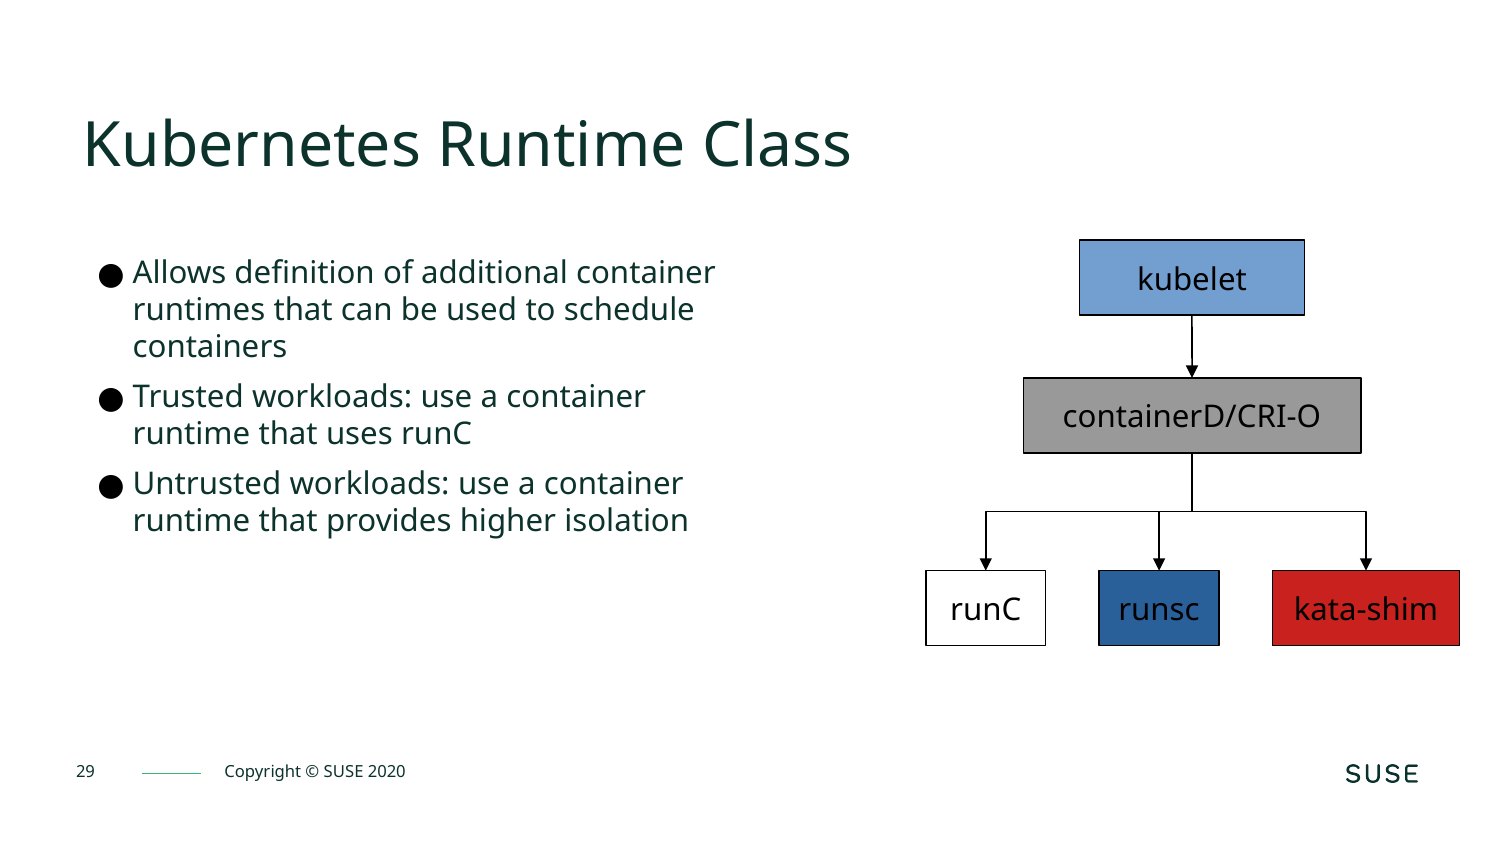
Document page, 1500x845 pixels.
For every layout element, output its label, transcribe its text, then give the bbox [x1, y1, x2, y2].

text_box runC [925, 570, 1046, 646]
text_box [1219, 424, 1339, 600]
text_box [1029, 408, 1149, 616]
text_box kata-shim [1272, 570, 1460, 646]
picture [1346, 764, 1418, 783]
text_box containerD/CRI-O [1023, 377, 1361, 453]
text_box kubelet [1079, 239, 1305, 315]
text_box runsc [1099, 570, 1220, 646]
text_box Allows definition of additional container runtimes that can be used to schedule containers Trusted workloads: use a container runtime that uses runC Untrusted workloads: use a container runtime that provides higher isolation [82, 244, 780, 695]
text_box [1116, 495, 1214, 529]
text_box Kubernetes Runtime Class [82, 103, 1453, 260]
